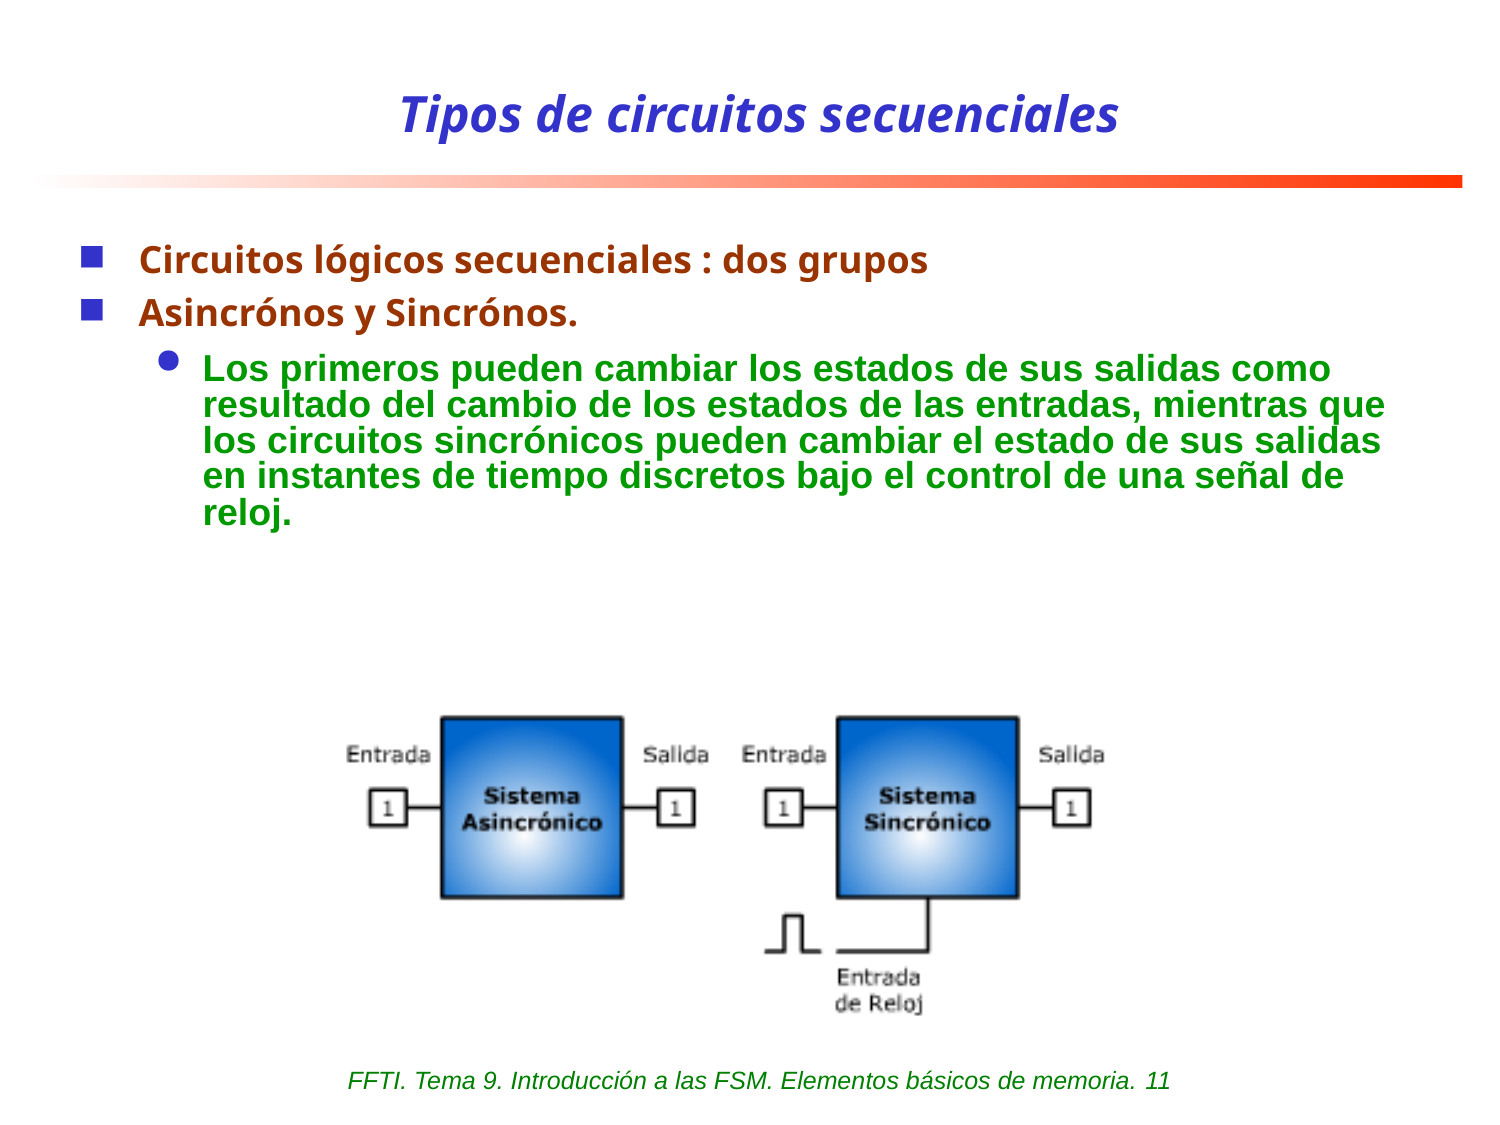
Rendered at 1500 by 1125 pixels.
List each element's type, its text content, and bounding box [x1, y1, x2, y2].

footer FFTI. Tema 9. Introducción a las FSM. Elementos básicos de memoria. 11 [68, 1056, 1451, 1103]
title Tipos de circuitos secuenciales [68, 49, 1451, 176]
picture [232, 644, 1247, 1044]
text_box Circuitos lógicos secuenciales : dos grupos Asincrónos y Sincrónos. Los primeros pueden cambiar los estados de sus salidas como resultado del cambio de los estados de las entradas, mientras que los circuitos sincrónicos pueden cambiar el estado de sus salidas en instantes de tiempo discretos bajo el control de una señal de reloj. [69, 237, 1450, 646]
